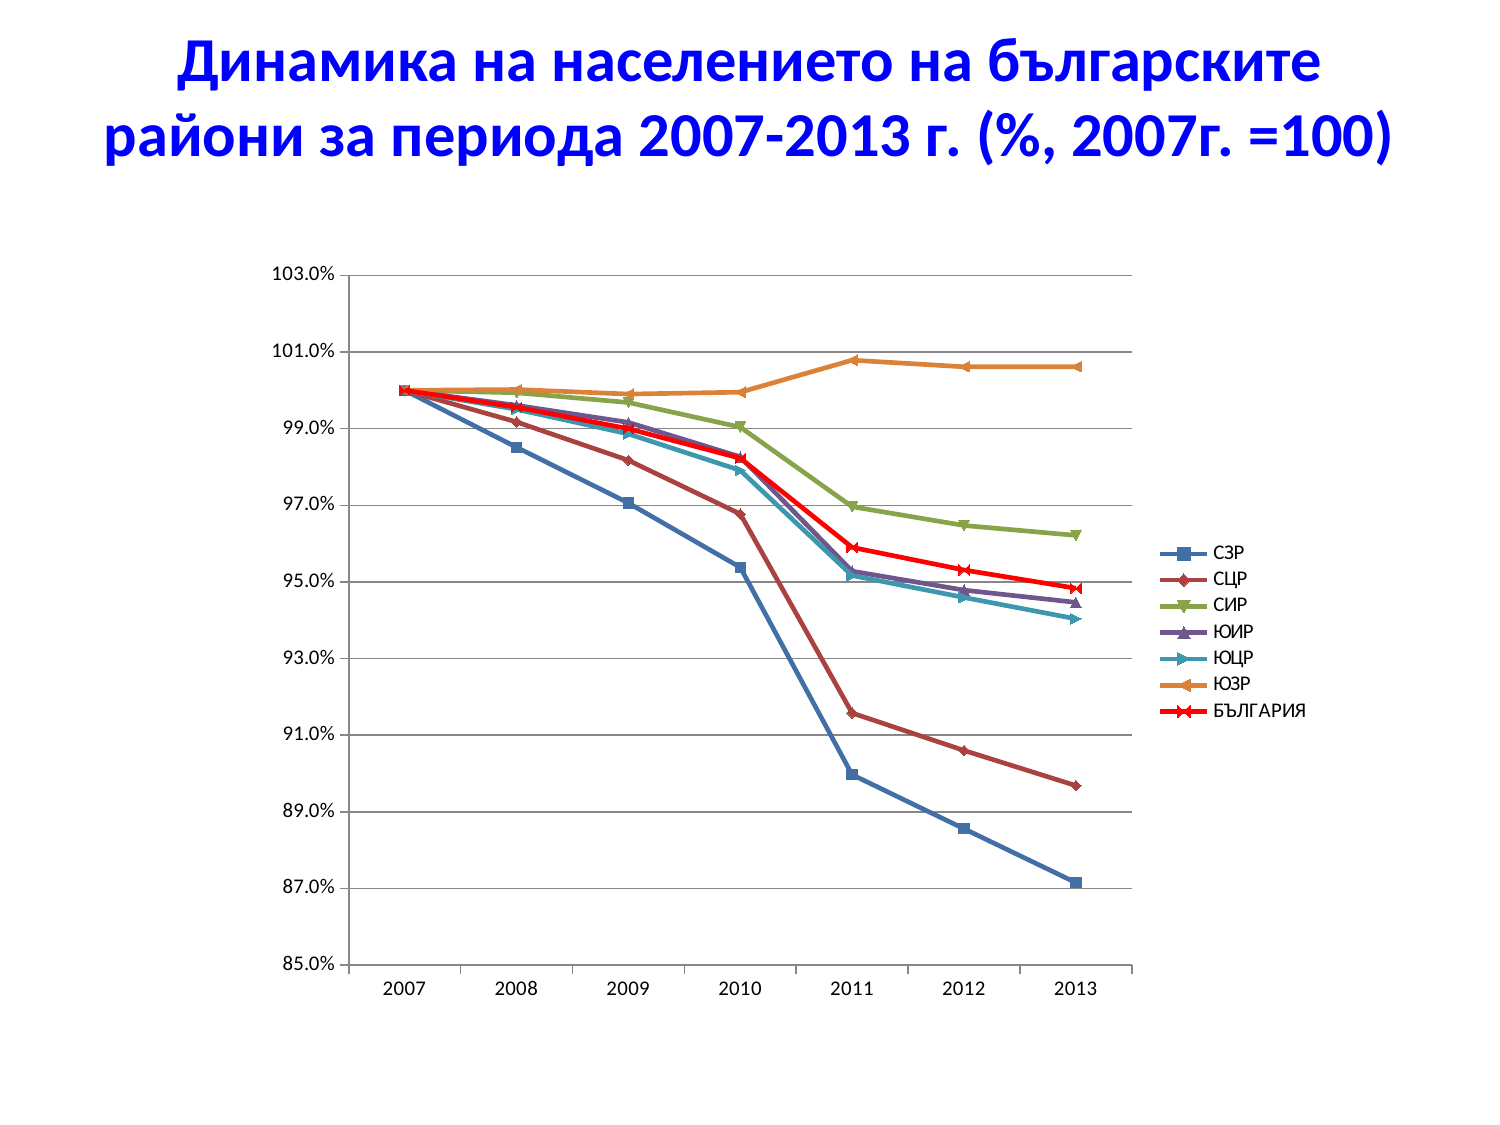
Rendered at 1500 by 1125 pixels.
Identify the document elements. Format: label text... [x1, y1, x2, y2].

title Динамика на населението на българските райони за периода 2007-2013 г. (%, 2007г. =100) [75, 62, 1425, 205]
chart [249, 249, 1326, 1016]
